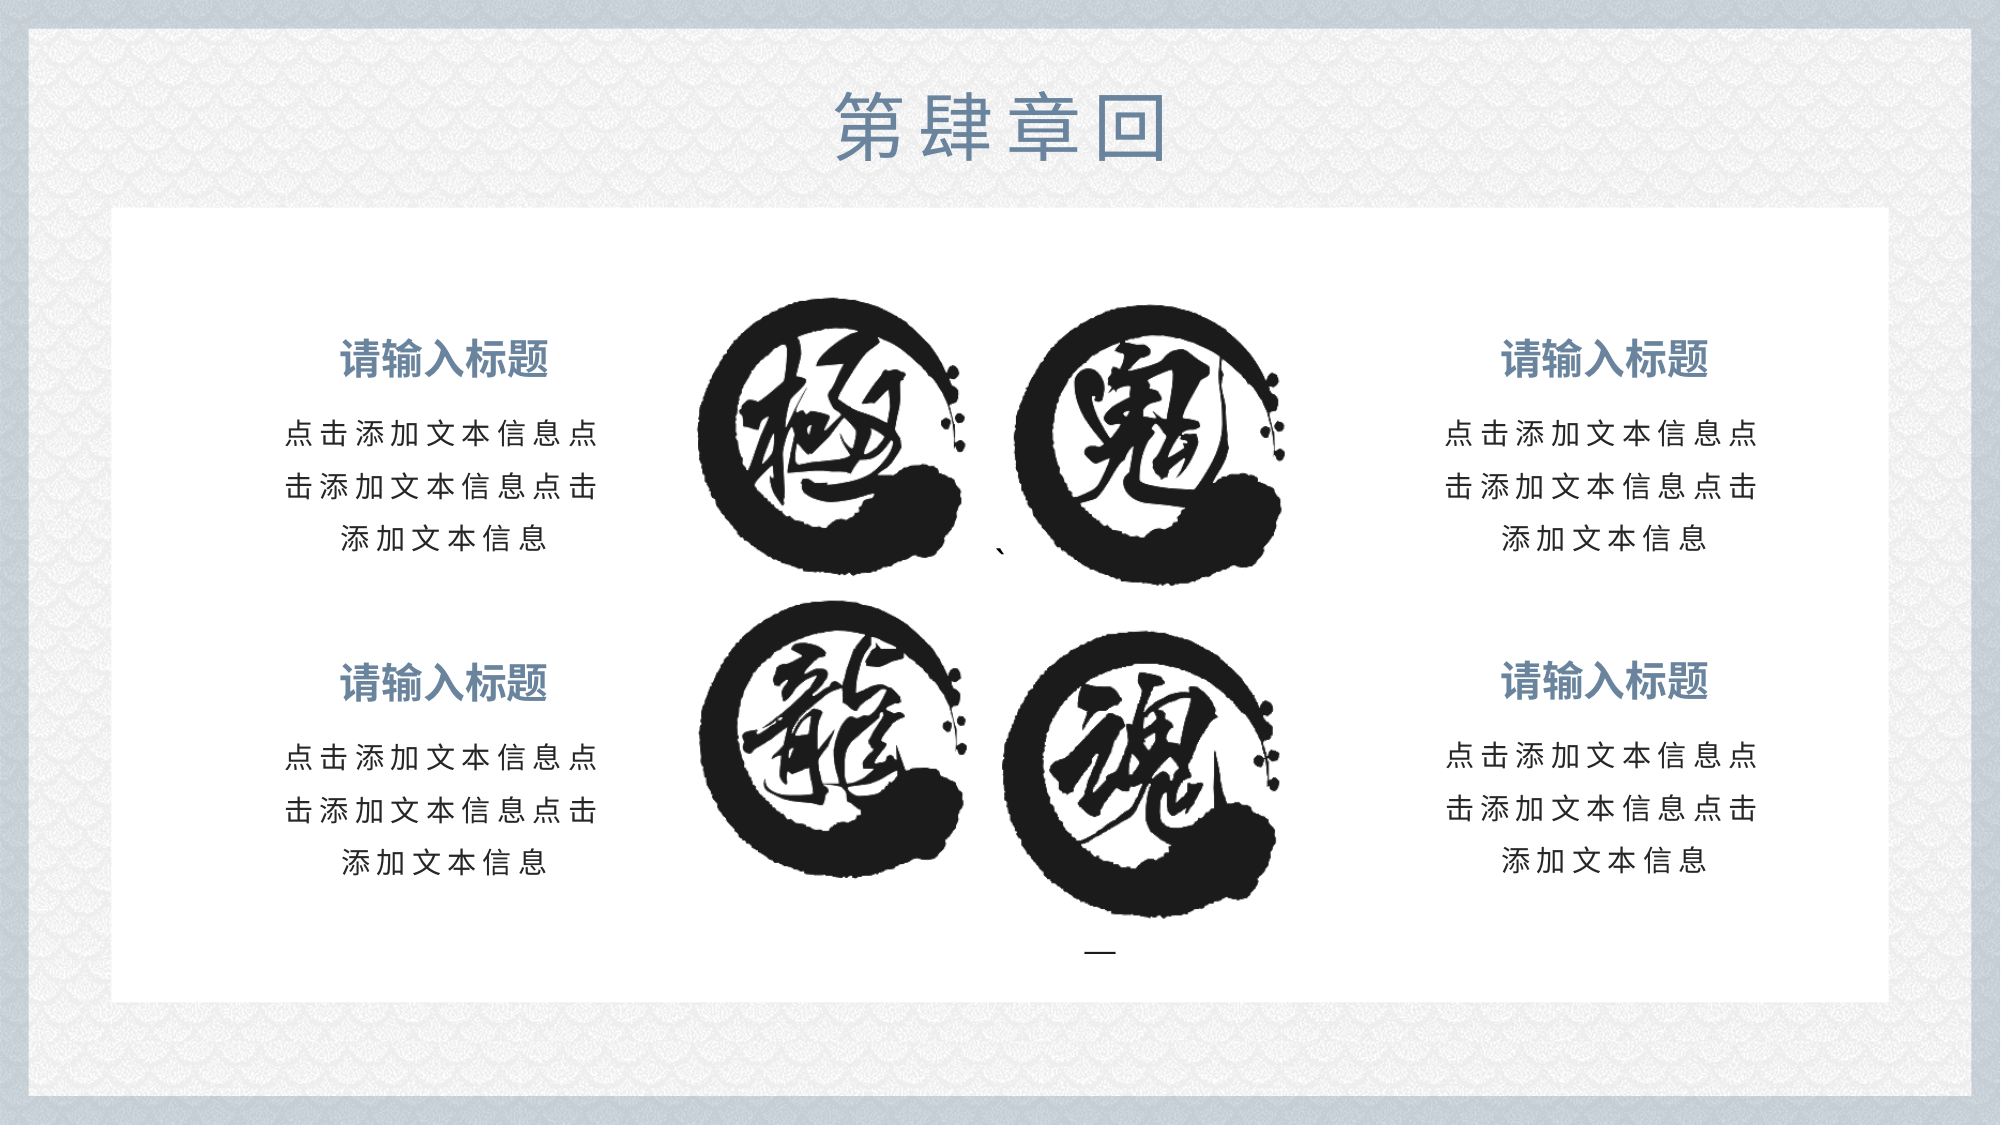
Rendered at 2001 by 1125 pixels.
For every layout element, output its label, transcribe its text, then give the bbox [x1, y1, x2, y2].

text_box 点击添加文本信息点击添加文本信息点击添加文本信息 [257, 714, 621, 887]
text_box 点击添加文本信息点击添加文本信息点击添加文本信息 [1417, 390, 1792, 563]
text_box 请输入标题 [325, 325, 564, 390]
picture [30, 30, 1970, 1095]
text_box 第肆章回 [816, 72, 1184, 178]
text_box 请输入标题 [325, 648, 564, 714]
text_box 点击添加文本信息点击添加文本信息点击添加文本信息 [1417, 712, 1792, 885]
text_box [111, 207, 1889, 1003]
text_box 请输入标题 [1485, 647, 1724, 712]
text_box 请输入标题 [1485, 325, 1724, 390]
text_box 点击添加文本信息点击添加文本信息点击添加文本信息 [257, 390, 621, 563]
text_box ` [0, 0, 2000, 1125]
